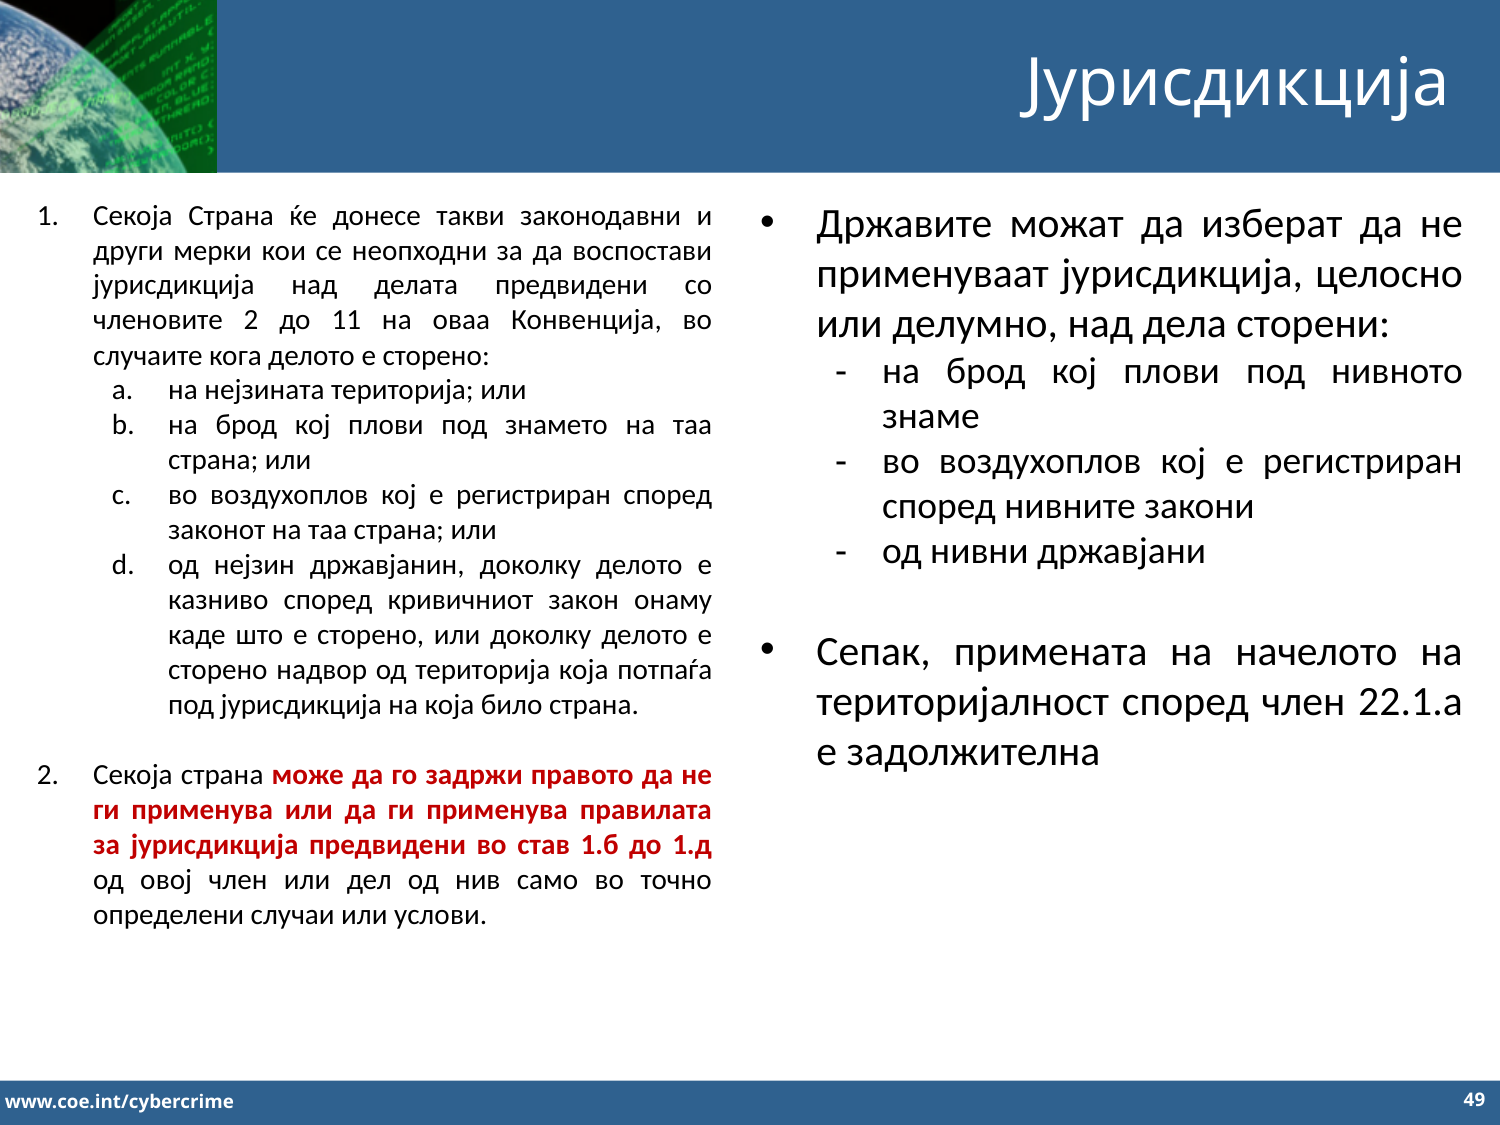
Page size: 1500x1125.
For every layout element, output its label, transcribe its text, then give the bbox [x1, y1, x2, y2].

text_box Секоја Страна ќе донесе такви законодавни и други мерки кои се неопходни за да воспостави јурисдикција над делата предвидени со членовите 2 до 11 на оваа Конвенција, во случаите кога делото е сторено: на нејзината територија; или на брод кој плови под знамето на таа страна; или во воздухоплов кој е регистриран според законот на таа страна; или од нејзин државјанин, доколку делото е казниво според кривичниот закон онаму каде што е сторено, или доколку делото е сторено надвор од територија која потпаѓа под јурисдикција на која било страна. Секоја страна може да го задржи правото да не ги применува или да ги применува правилата за јурисдикција предвидени во став 1.б до 1.д од овој член или дел од нив само во точно определени случаи или услови. [22, 188, 728, 938]
picture [0, 0, 217, 173]
text_box Државите можат да изберат да не применуваат јурисдикција, целосно или делумно, над дела сторени: на брод кој плови под нивното знаме во воздухоплов кој е регистриран според нивните закони од нивни државјани Сепак, примената на начелото на територијалност според член 22.1.а е задолжителна [745, 188, 1478, 781]
text_box Јурисдикција [230, 31, 1483, 126]
